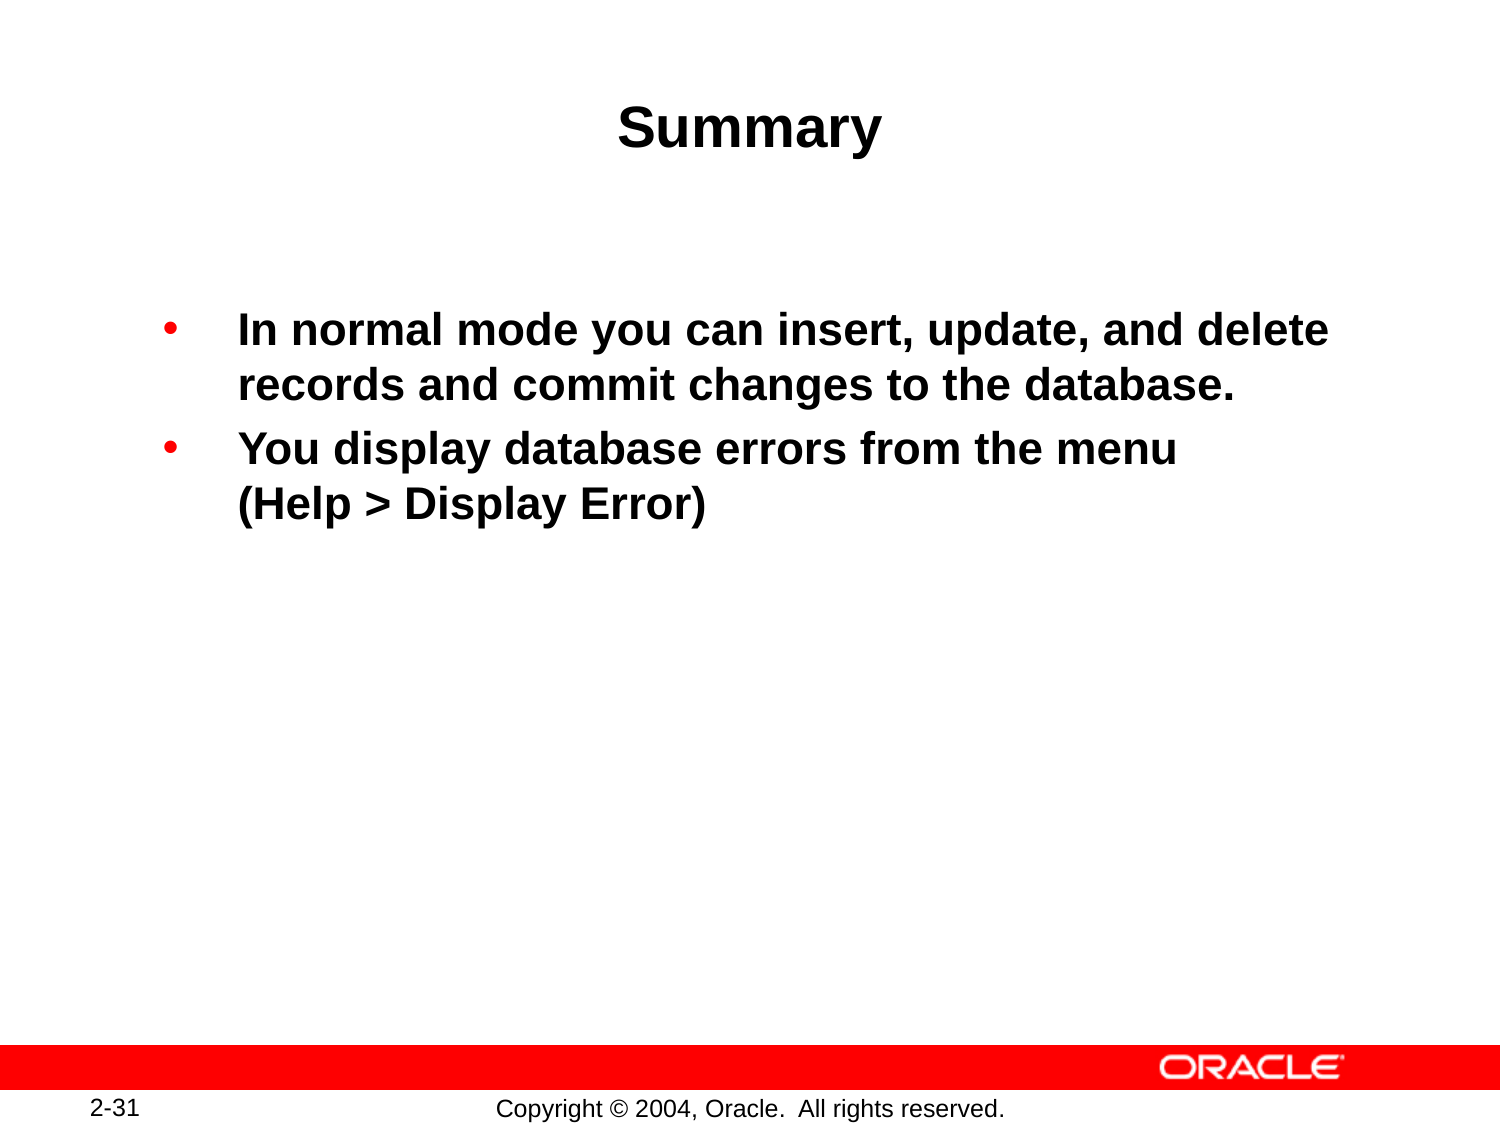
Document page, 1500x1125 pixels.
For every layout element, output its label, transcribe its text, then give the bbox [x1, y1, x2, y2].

title Summary [149, 87, 1351, 232]
list In normal mode you can insert, update, and delete records and commit changes to the database. You display database errors from the menu (Help > Display Error) [141, 297, 1351, 534]
